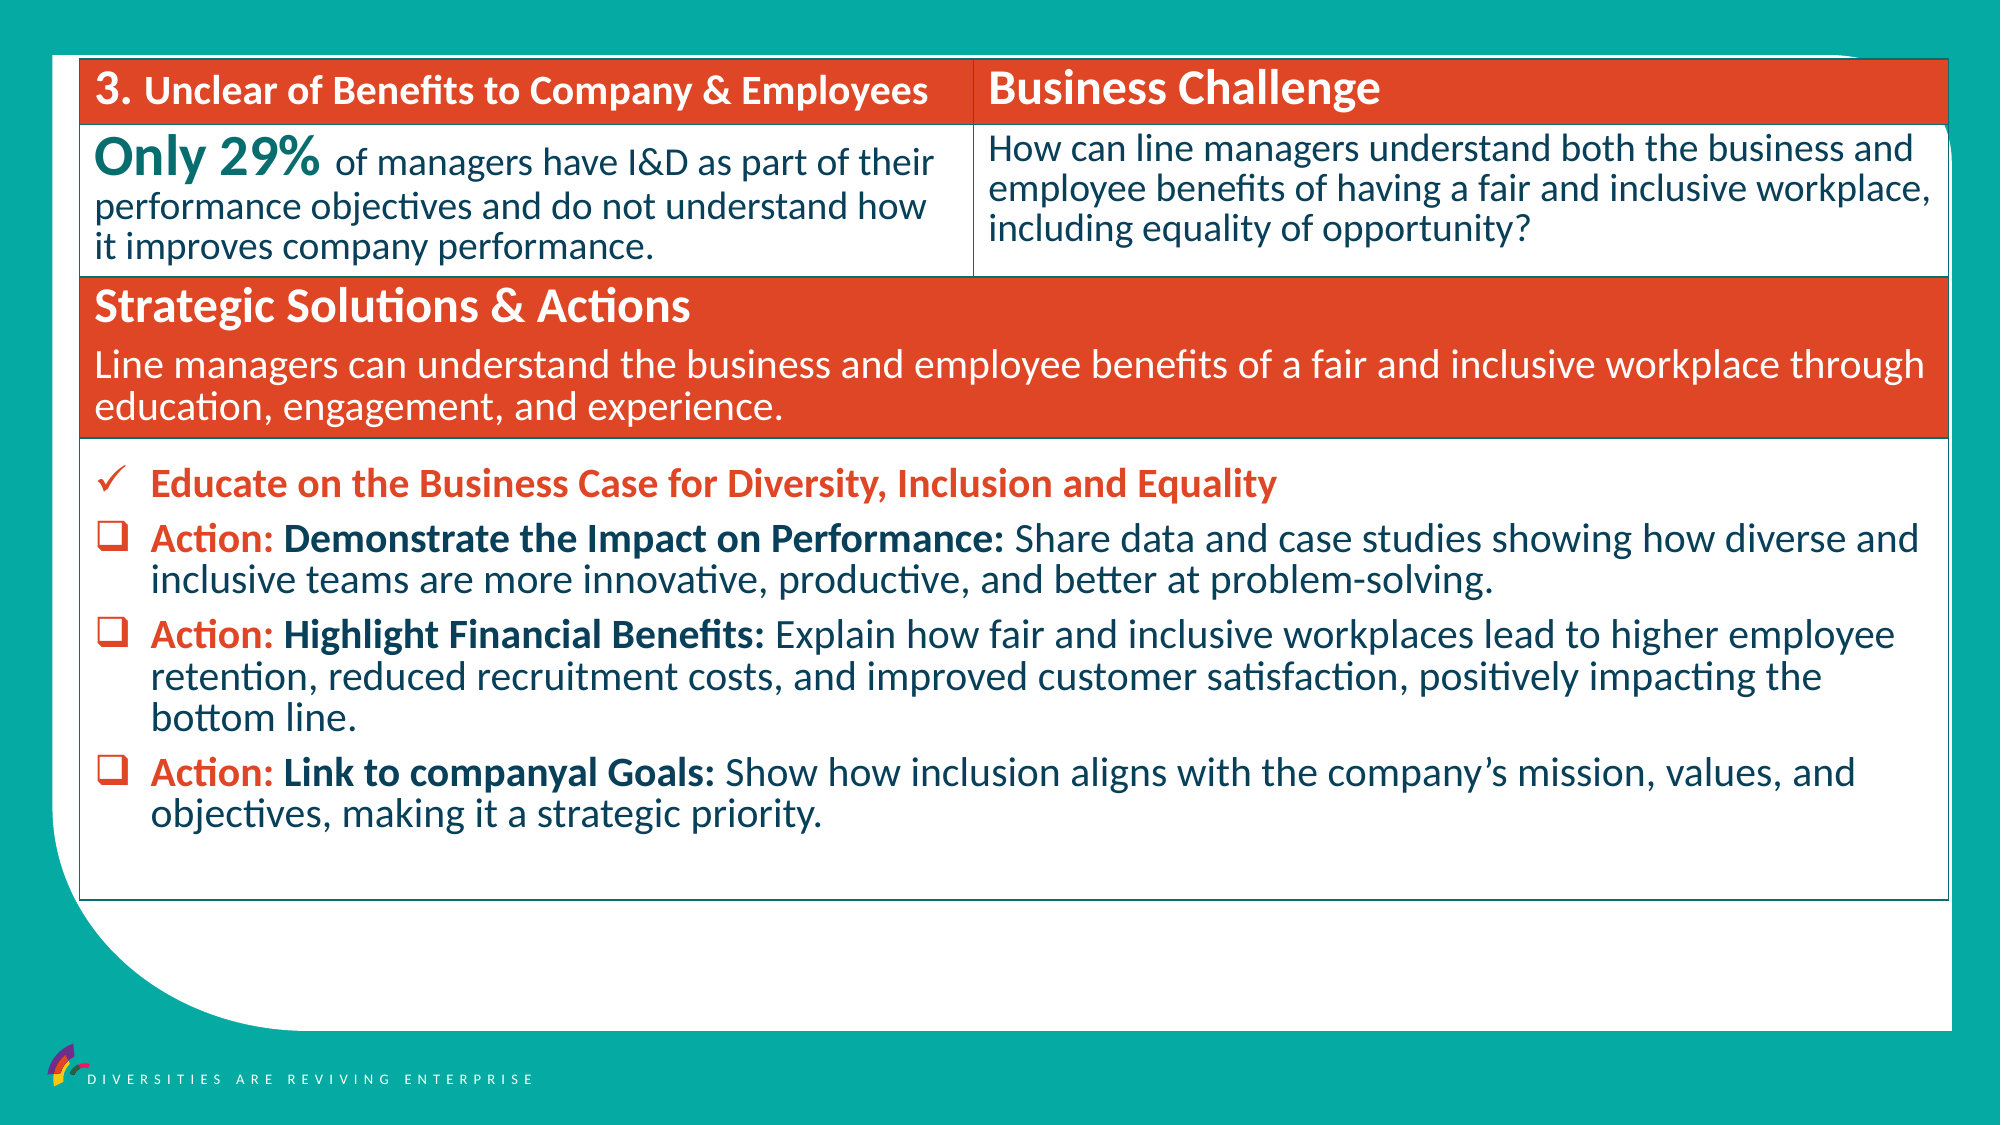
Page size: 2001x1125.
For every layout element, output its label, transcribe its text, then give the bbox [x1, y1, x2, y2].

table_cell Strategic Solutions & Actions Line managers can understand the business and employee benefits of a fair and inclusive workplace through education, engagement, and experience. [80, 278, 1948, 437]
table_header 3. Unclear of Benefits to Company & Employees [80, 60, 973, 124]
table_cell How can line managers understand both the business and employee benefits of having a fair and inclusive workplace, including equality of opportunity? [974, 125, 1948, 276]
table_cell Educate on the Business Case for Diversity, Inclusion and Equality Action: Demonstrate the Impact on Performance: Share data and case studies showing how diverse and inclusive teams are more innovative, productive, and better at problem-solving. Action: Highlight Financial Benefits: Explain how fair and inclusive workplaces lead to higher employee retention, reduced recruitment costs, and improved customer satisfaction, positively impacting the bottom line. Action: Link to companyal Goals: Show how inclusion aligns with the company’s mission, values, and objectives, making it a strategic priority. [80, 439, 1948, 899]
table_cell Only 29% of managers have I&D as part of their performance objectives and do not understand how it improves company performance. [80, 125, 973, 276]
table_header Business Challenge [974, 60, 1948, 124]
